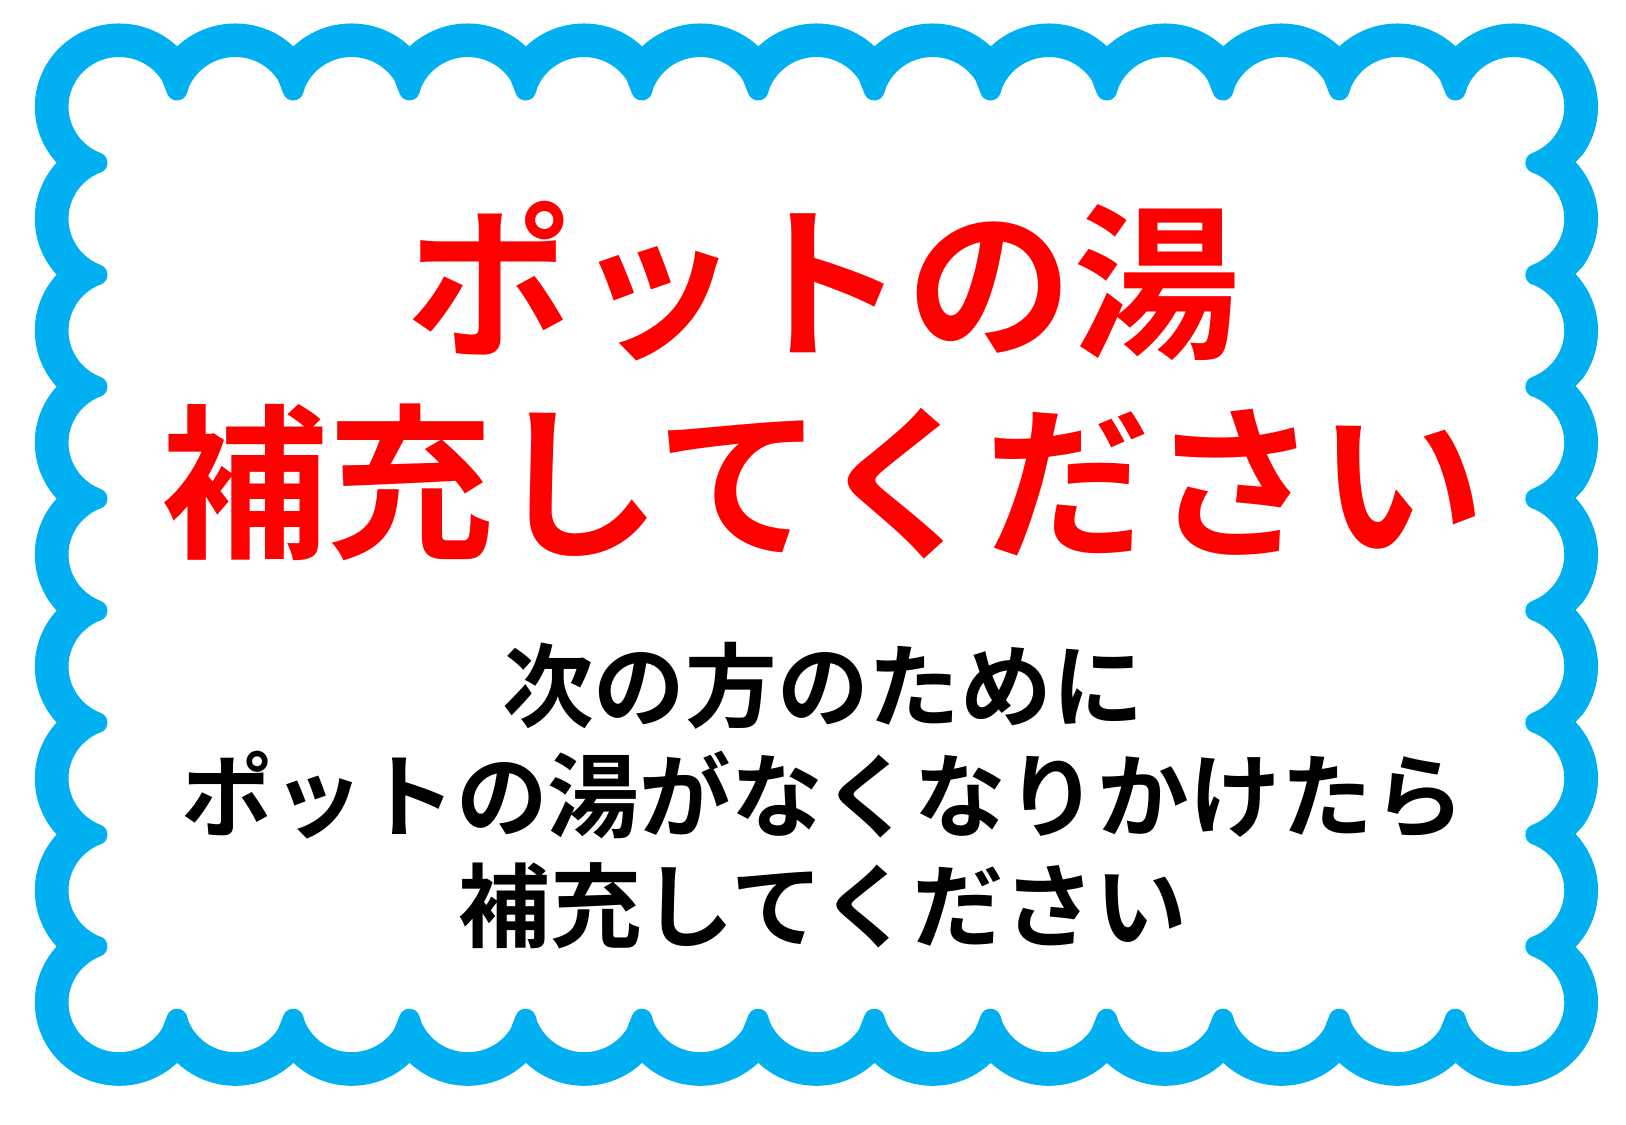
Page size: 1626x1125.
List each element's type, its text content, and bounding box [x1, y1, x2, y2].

text_box 次の方のために ポットの湯がなくなりかけたら 補充してください [151, 621, 1495, 967]
text_box [43, 31, 1590, 1078]
text_box ポットの湯 補充してください [126, 171, 1521, 586]
